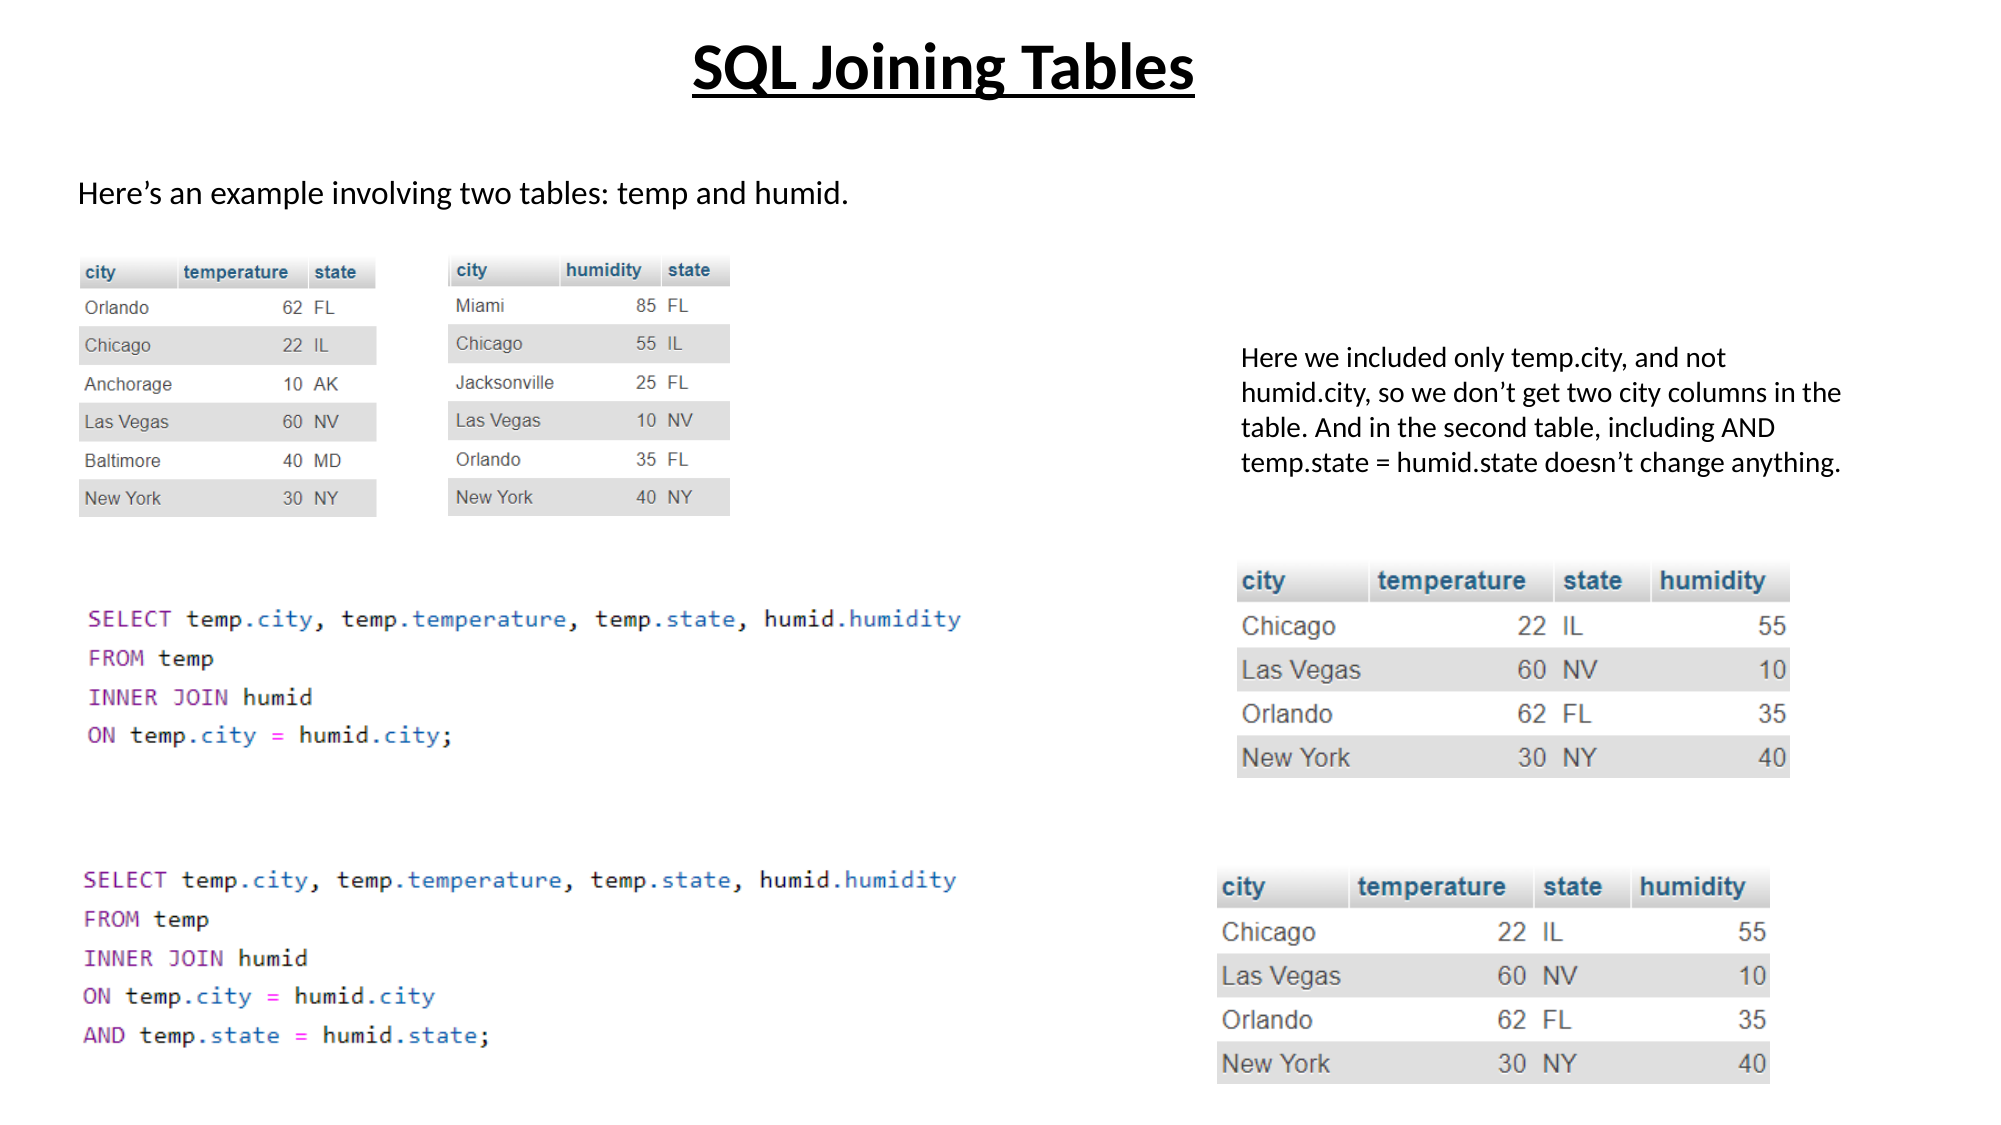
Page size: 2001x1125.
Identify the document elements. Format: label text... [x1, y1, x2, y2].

picture [1217, 858, 1770, 1084]
picture [79, 597, 973, 754]
text_box Here we included only temp.city, and not humid.city, so we don’t get two city columns in the table. And in the second table, including AND temp.state = humid.state doesn’t change anything. [1226, 330, 1873, 486]
text_box Here’s an example involving two tables: temp and humid. [63, 164, 1402, 220]
picture [448, 254, 730, 516]
picture [79, 858, 970, 1062]
picture [1237, 552, 1790, 778]
picture [79, 253, 381, 517]
text_box SQL Joining Tables [677, 15, 1211, 111]
